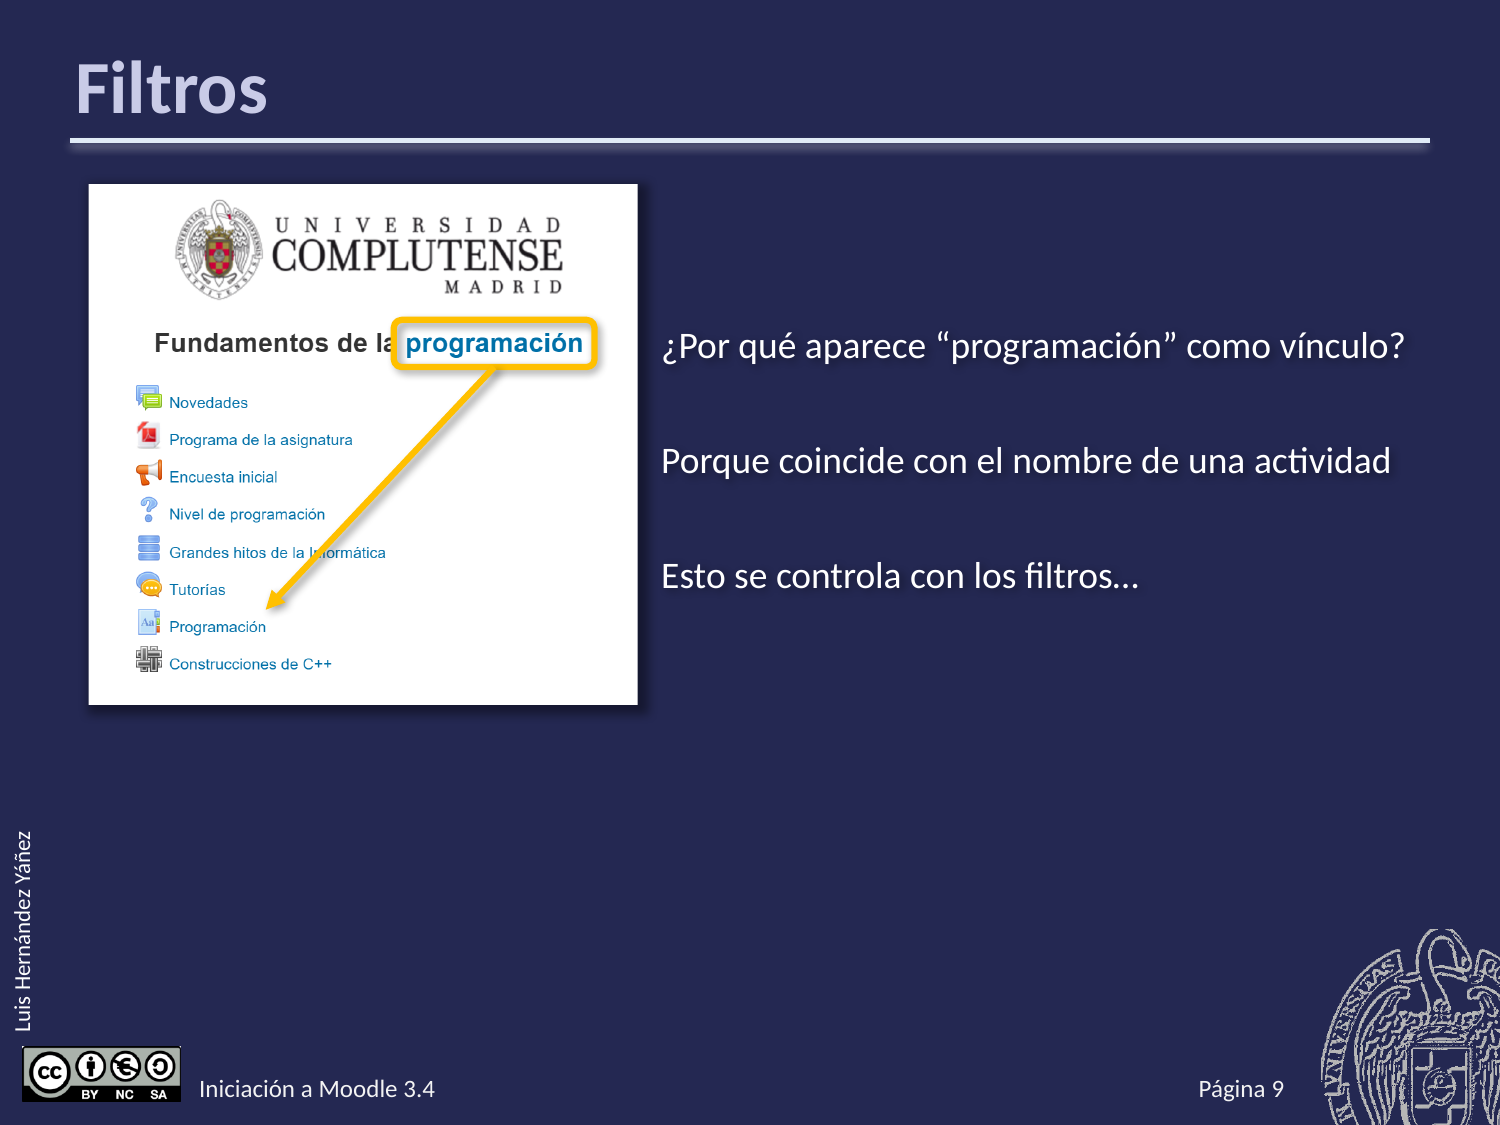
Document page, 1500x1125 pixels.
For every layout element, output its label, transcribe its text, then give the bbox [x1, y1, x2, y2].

title Filtros [75, 46, 1425, 129]
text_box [265, 366, 495, 610]
picture [1321, 929, 1500, 1125]
picture [22, 1046, 181, 1102]
text_box ¿Por qué aparece “programación” como vínculo? Porque coincide con el nombre de una actividad Esto se controla con los filtros… [644, 311, 1424, 605]
list [75, 175, 1425, 1015]
slide_number Página 8 [1136, 1042, 1285, 1103]
picture [88, 184, 638, 705]
footer Iniciación a Moodle 3.4 [199, 1042, 1114, 1103]
